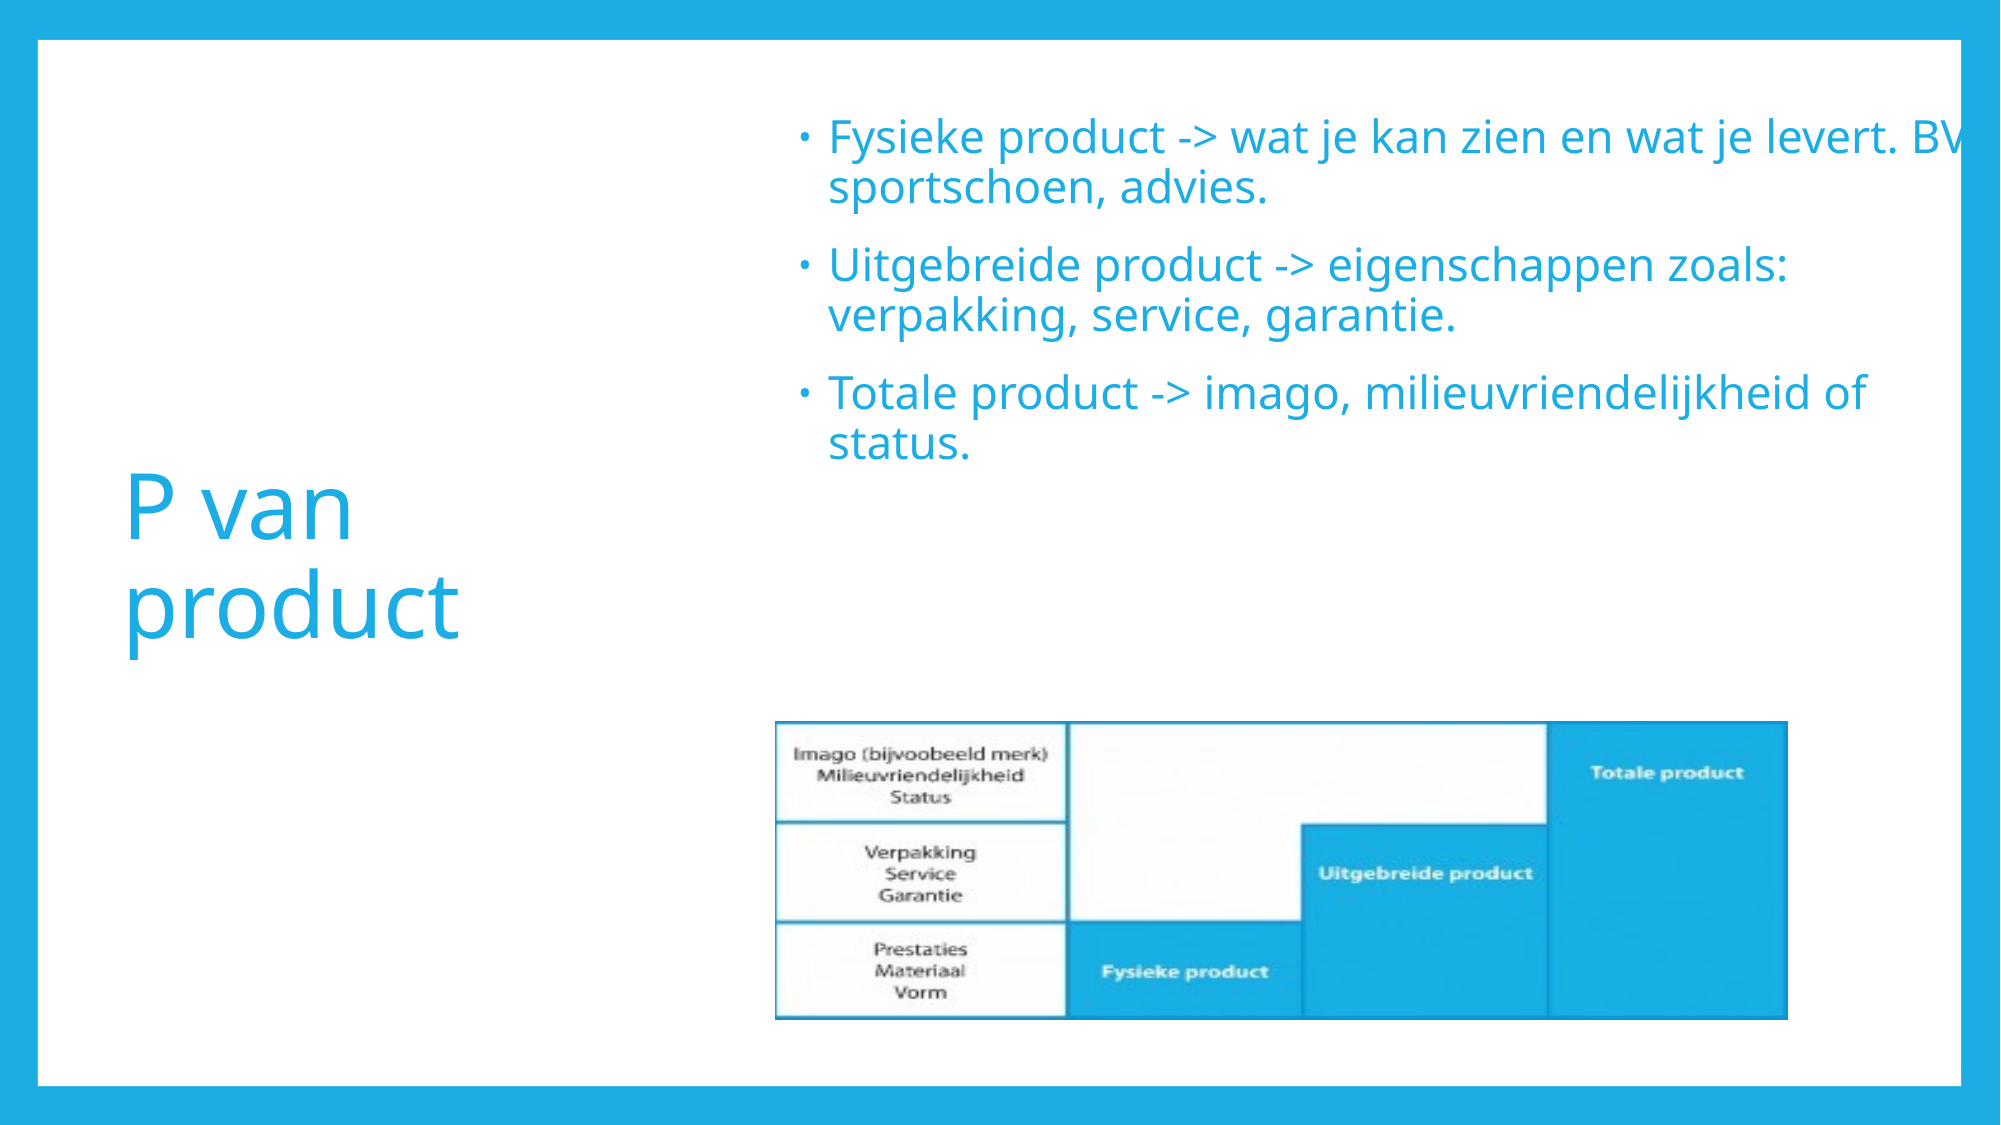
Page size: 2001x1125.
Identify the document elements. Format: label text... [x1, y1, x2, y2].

picture [775, 721, 1784, 1020]
list Fysieke product -> wat je kan zien en wat je levert. BV sportschoen, advies. Uitgebreide product -> eigenschappen zoals: verpakking, service, garantie. Totale product -> imago, milieuvriendelijkheid of status. [775, 106, 1993, 747]
title P van product [107, 99, 611, 1020]
